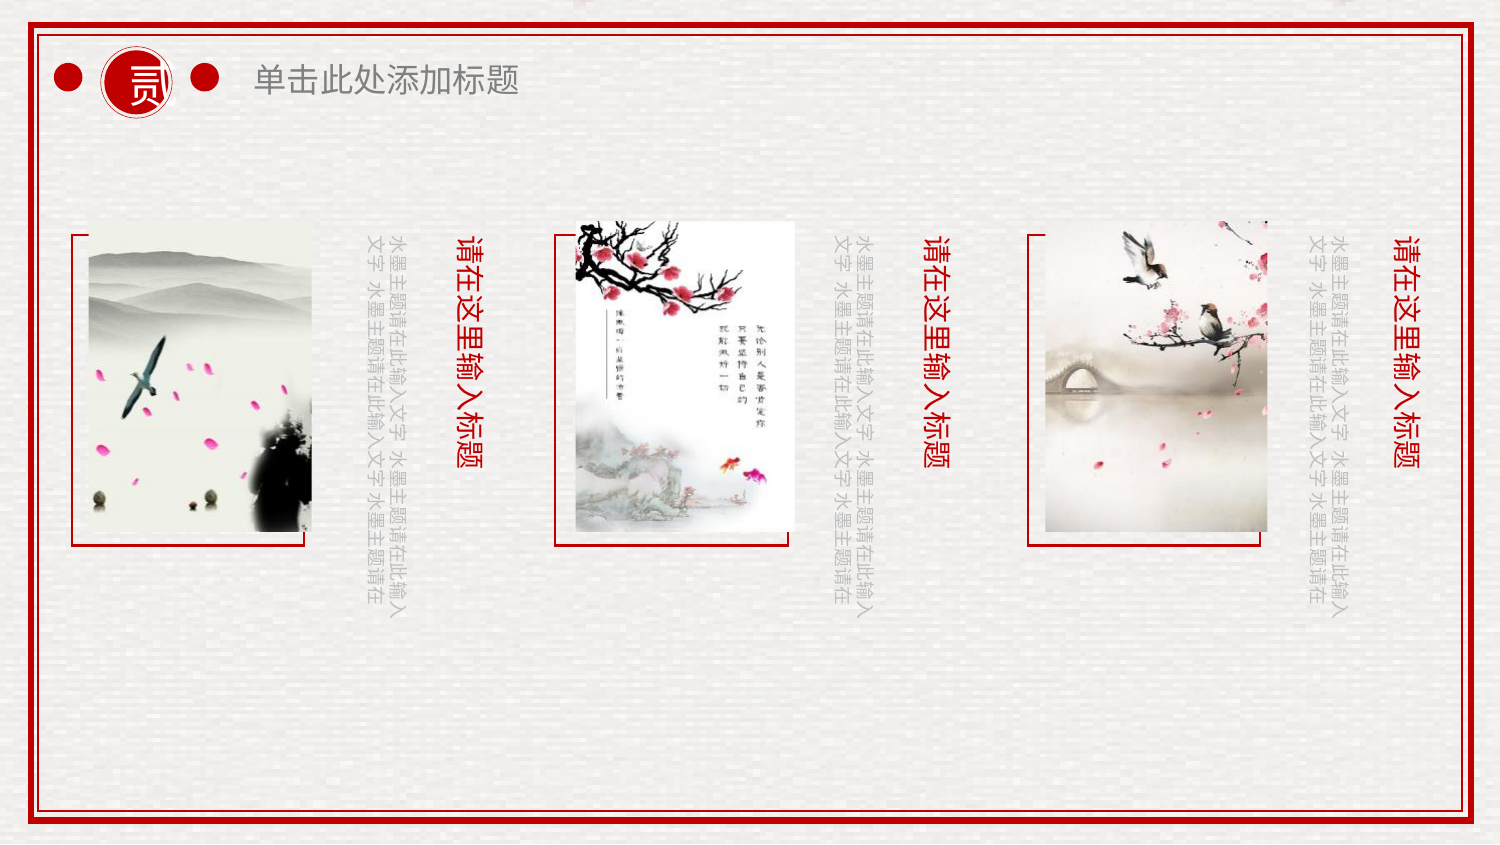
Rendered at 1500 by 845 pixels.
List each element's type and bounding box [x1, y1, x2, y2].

text_box [1283, 221, 1433, 626]
text_box [71, 221, 312, 546]
text_box [808, 221, 964, 626]
text_box [342, 221, 497, 626]
text_box [555, 221, 796, 546]
text_box [1027, 221, 1268, 546]
picture [0, 0, 1500, 844]
